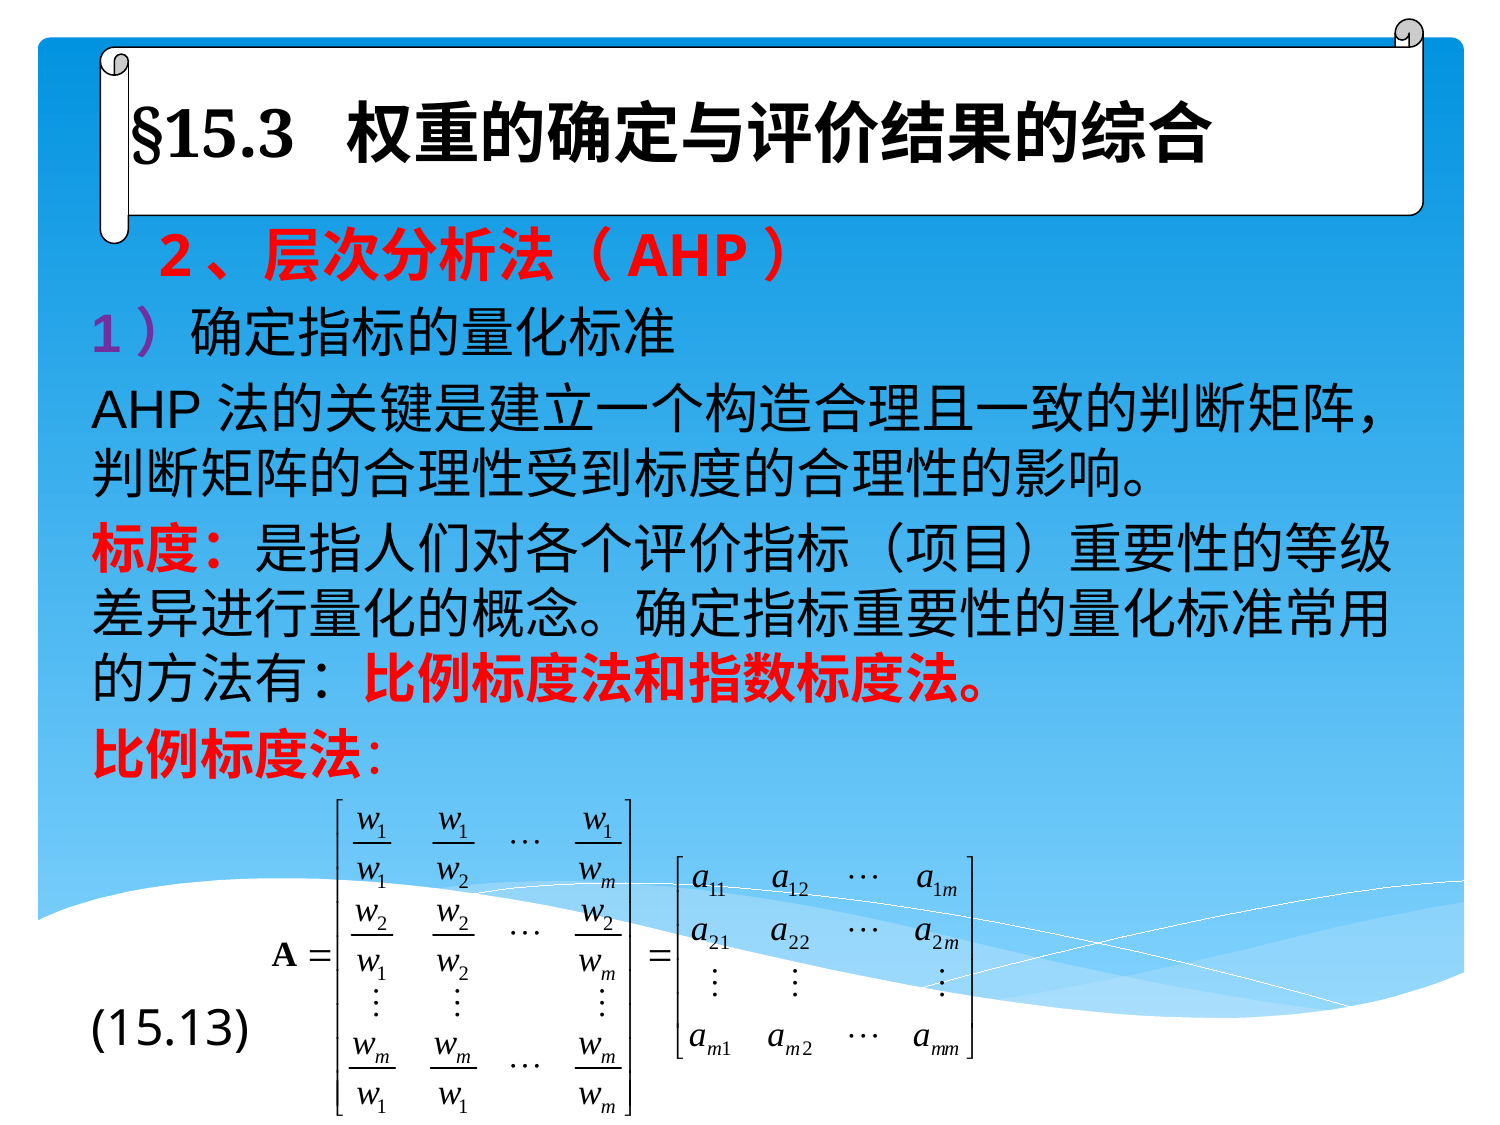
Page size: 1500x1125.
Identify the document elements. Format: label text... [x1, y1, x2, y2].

subtitle 1）确定指标的量化标准 AHP法的关键是建立一个构造合理且一致的判断矩阵，判断矩阵的合理性受到标度的合理性的影响。 标度：是指人们对各个评价指标（项目）重要性的等级差异进行量化的概念。确定指标重要性的量化标准常用的方法有：比例标度法和指数标度法。 比例标度法： (15.13) [76, 290, 1447, 1125]
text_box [265, 792, 987, 1124]
title 2、层次分析法（AHP） [0, 184, 1128, 296]
text_box §15.3 权重的确定与评价结果的综合 [100, 19, 1424, 244]
